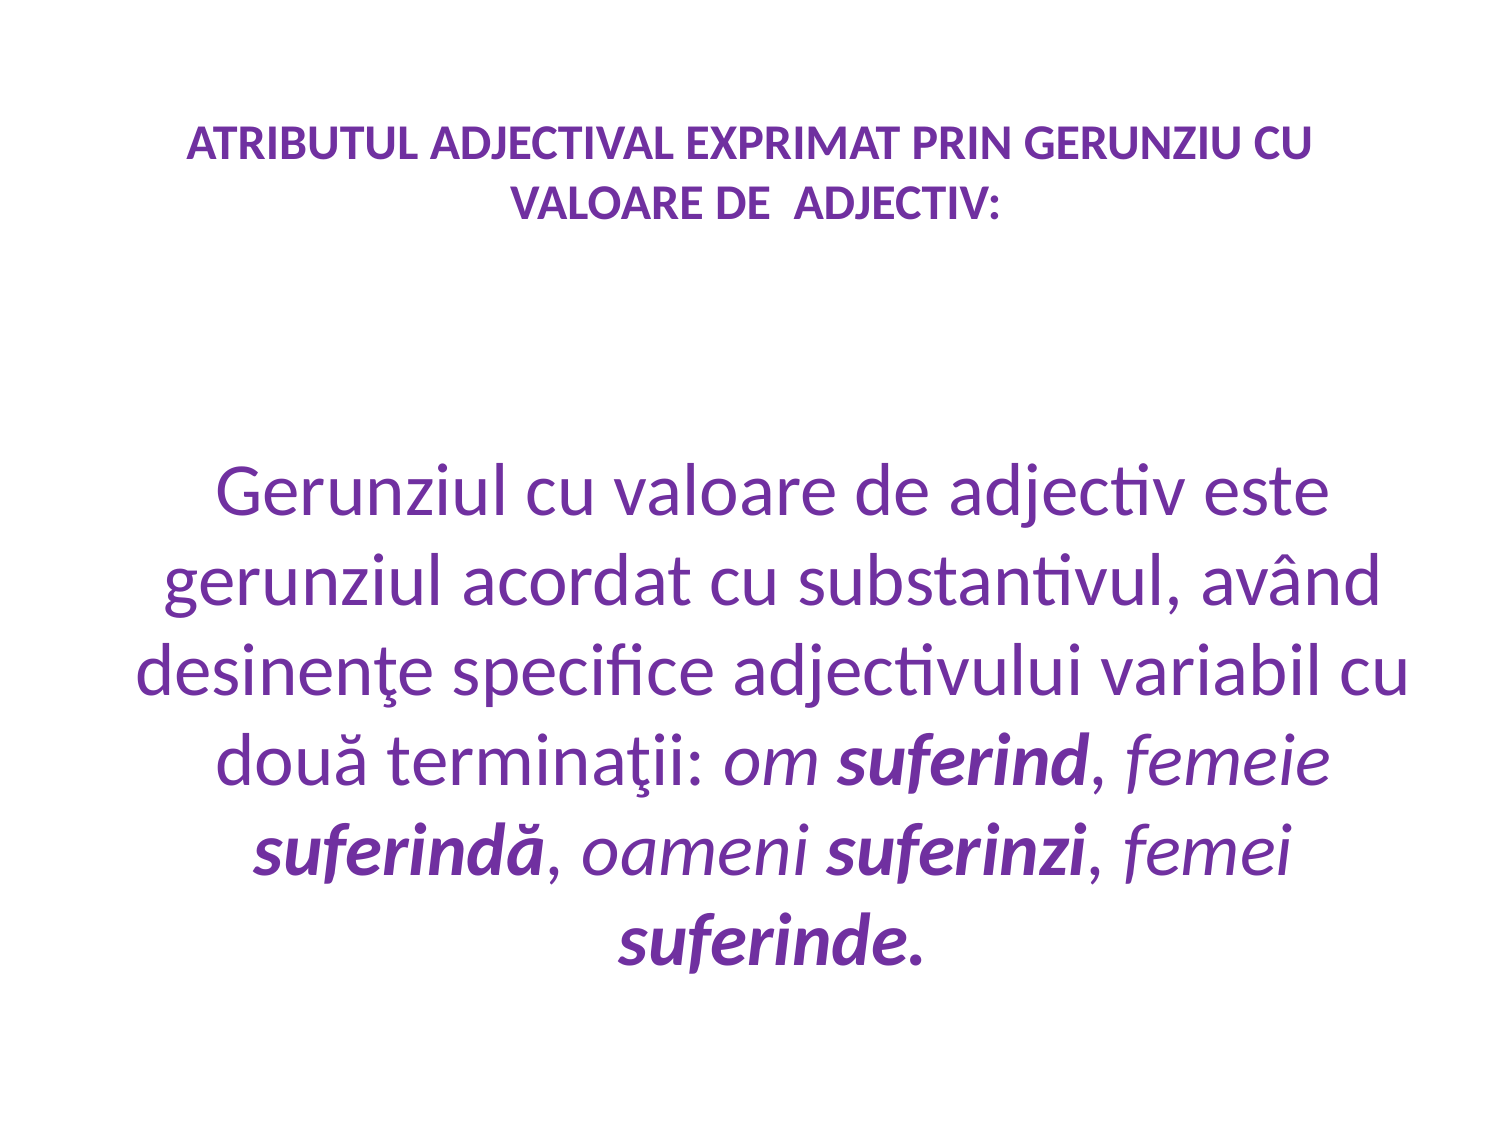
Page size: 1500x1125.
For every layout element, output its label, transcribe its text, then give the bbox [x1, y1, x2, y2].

text_box ATRIBUTUL ADJECTIVAL EXPRIMAT PRIN GERUNZIU CU VALOARE DE ADJECTIV: [112, 101, 1400, 237]
text_box Gerunziul cu valoare de adjectiv este gerunziul acordat cu substantivul, având desinenţe specifice adjectivului variabil cu două terminaţii: om suferind, femeie suferindă, oameni suferinzi, femei suferinde. [112, 432, 1435, 988]
